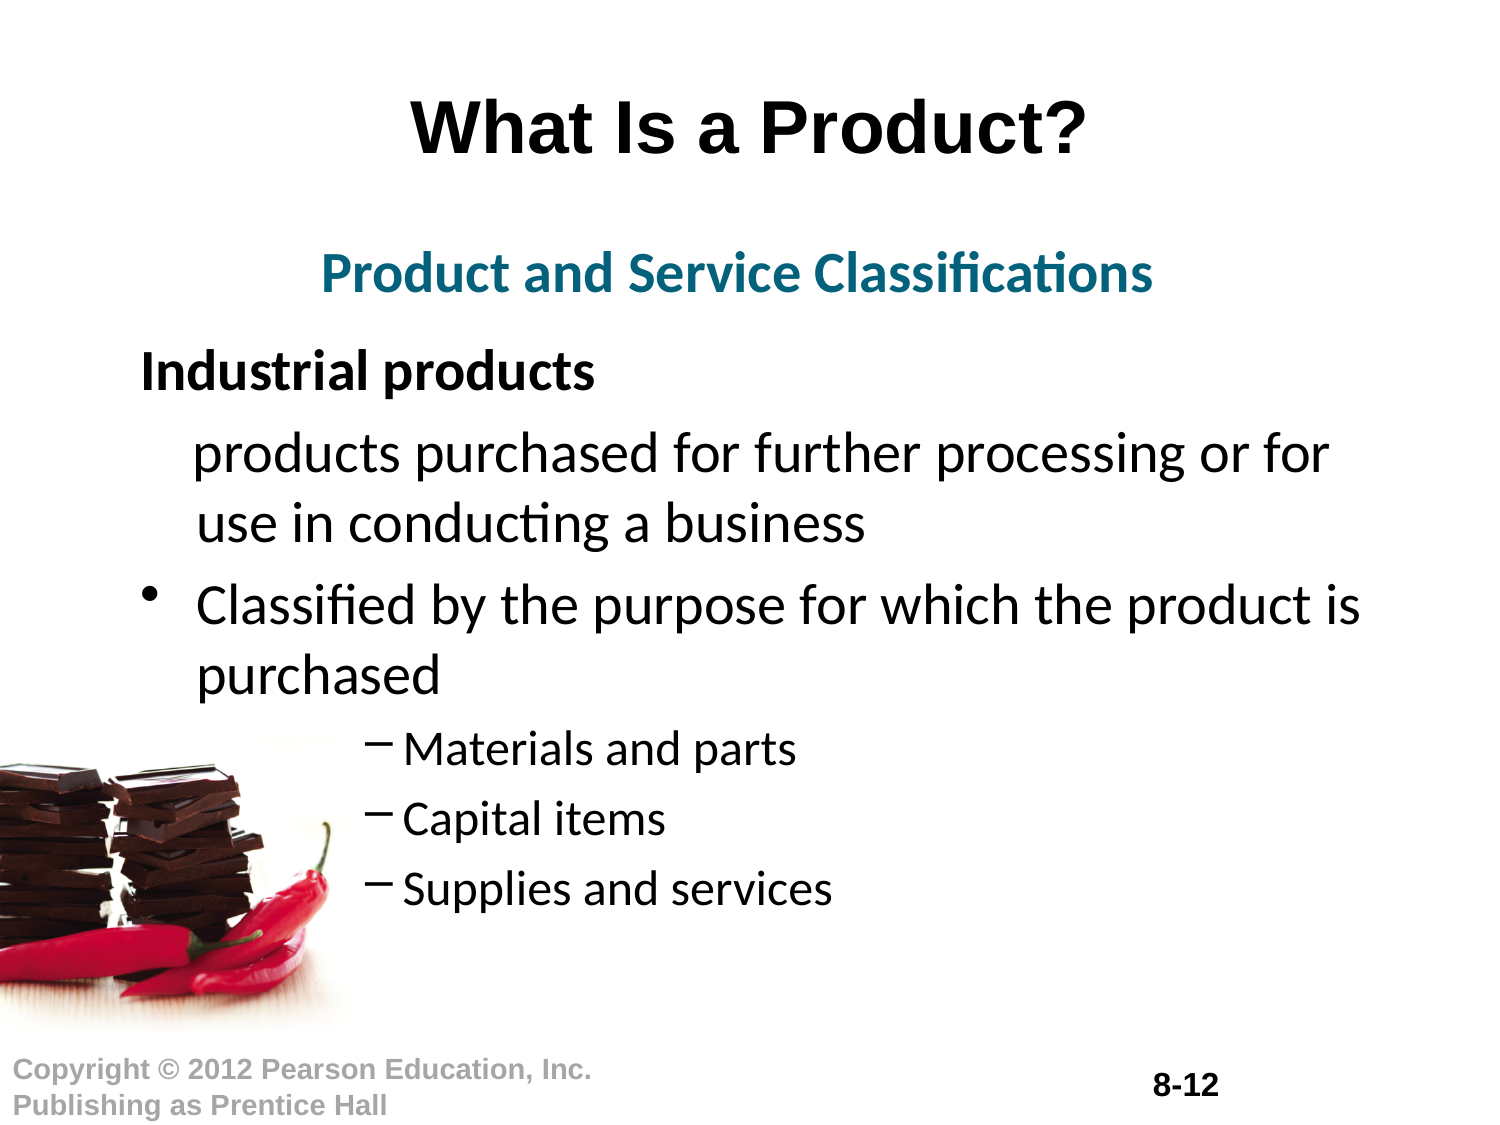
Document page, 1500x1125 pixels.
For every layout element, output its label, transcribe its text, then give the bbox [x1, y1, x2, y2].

title What Is a Product? [112, 37, 1388, 226]
list Product and Service Classifications [149, 237, 1326, 301]
list Industrial products products purchased for further processing or for use in conducting a business Classified by the purpose for which the product is purchased Materials and parts Capital items Supplies and services [124, 324, 1401, 1001]
picture [0, 737, 361, 1038]
